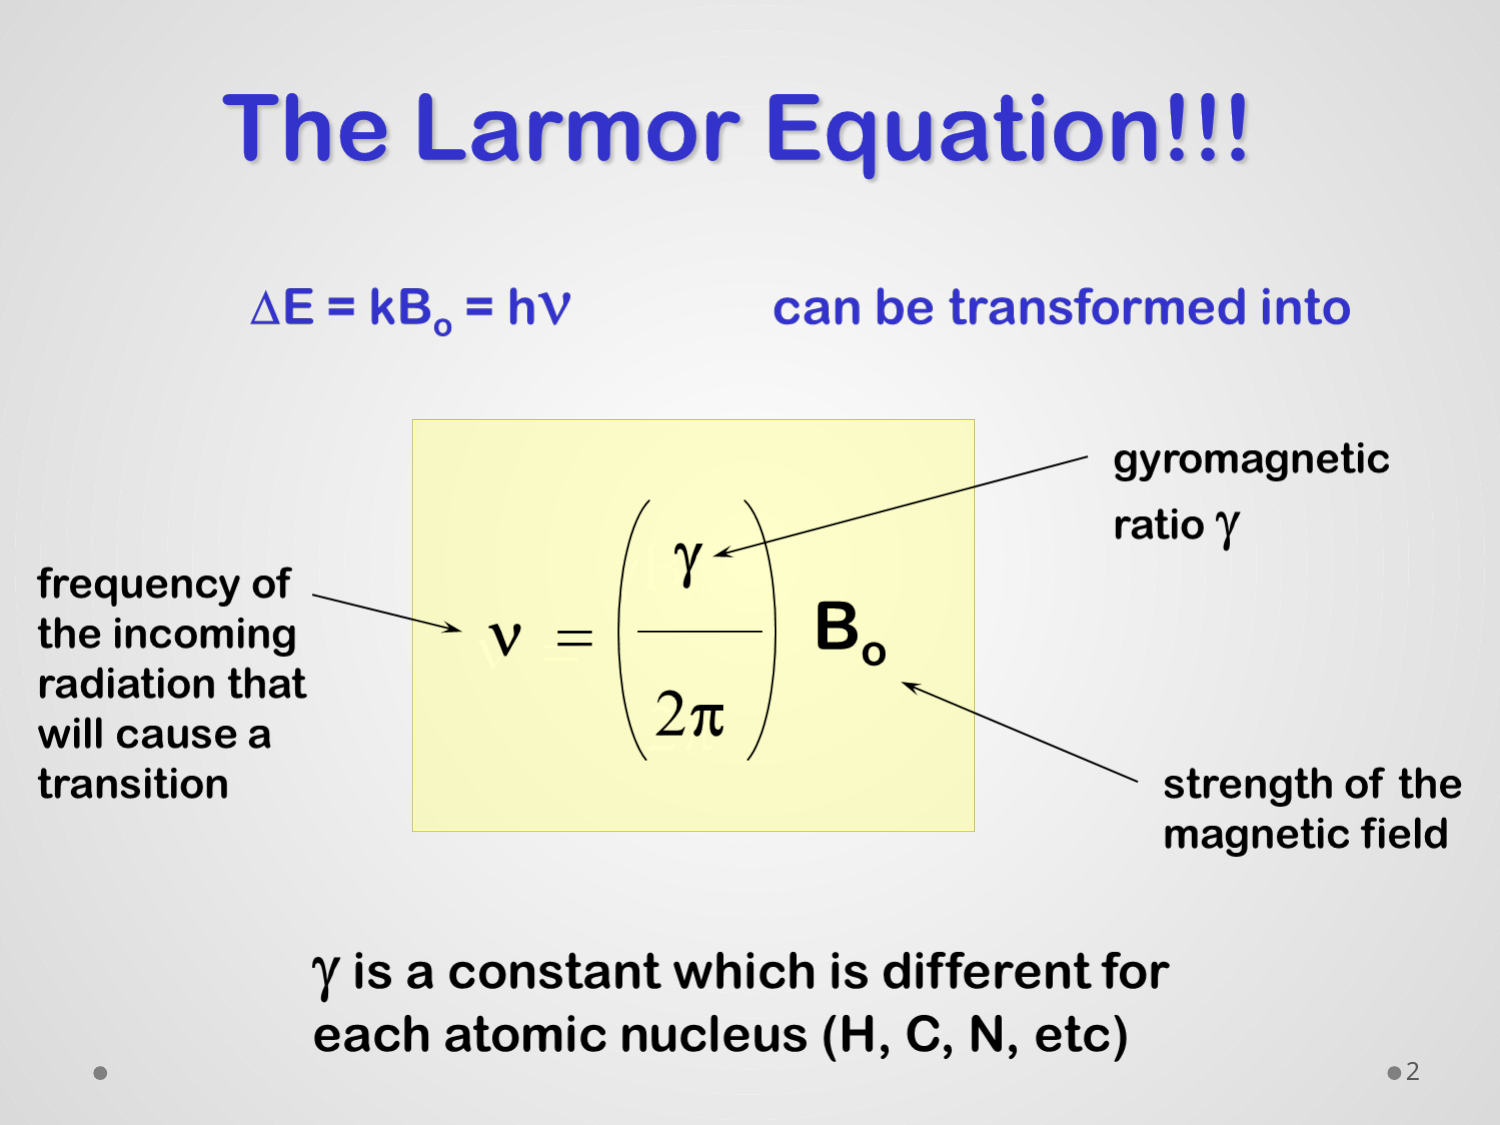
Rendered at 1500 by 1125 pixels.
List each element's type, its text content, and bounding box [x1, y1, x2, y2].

slide_number 2 [1401, 1042, 1494, 1103]
picture [12, 31, 1488, 1094]
